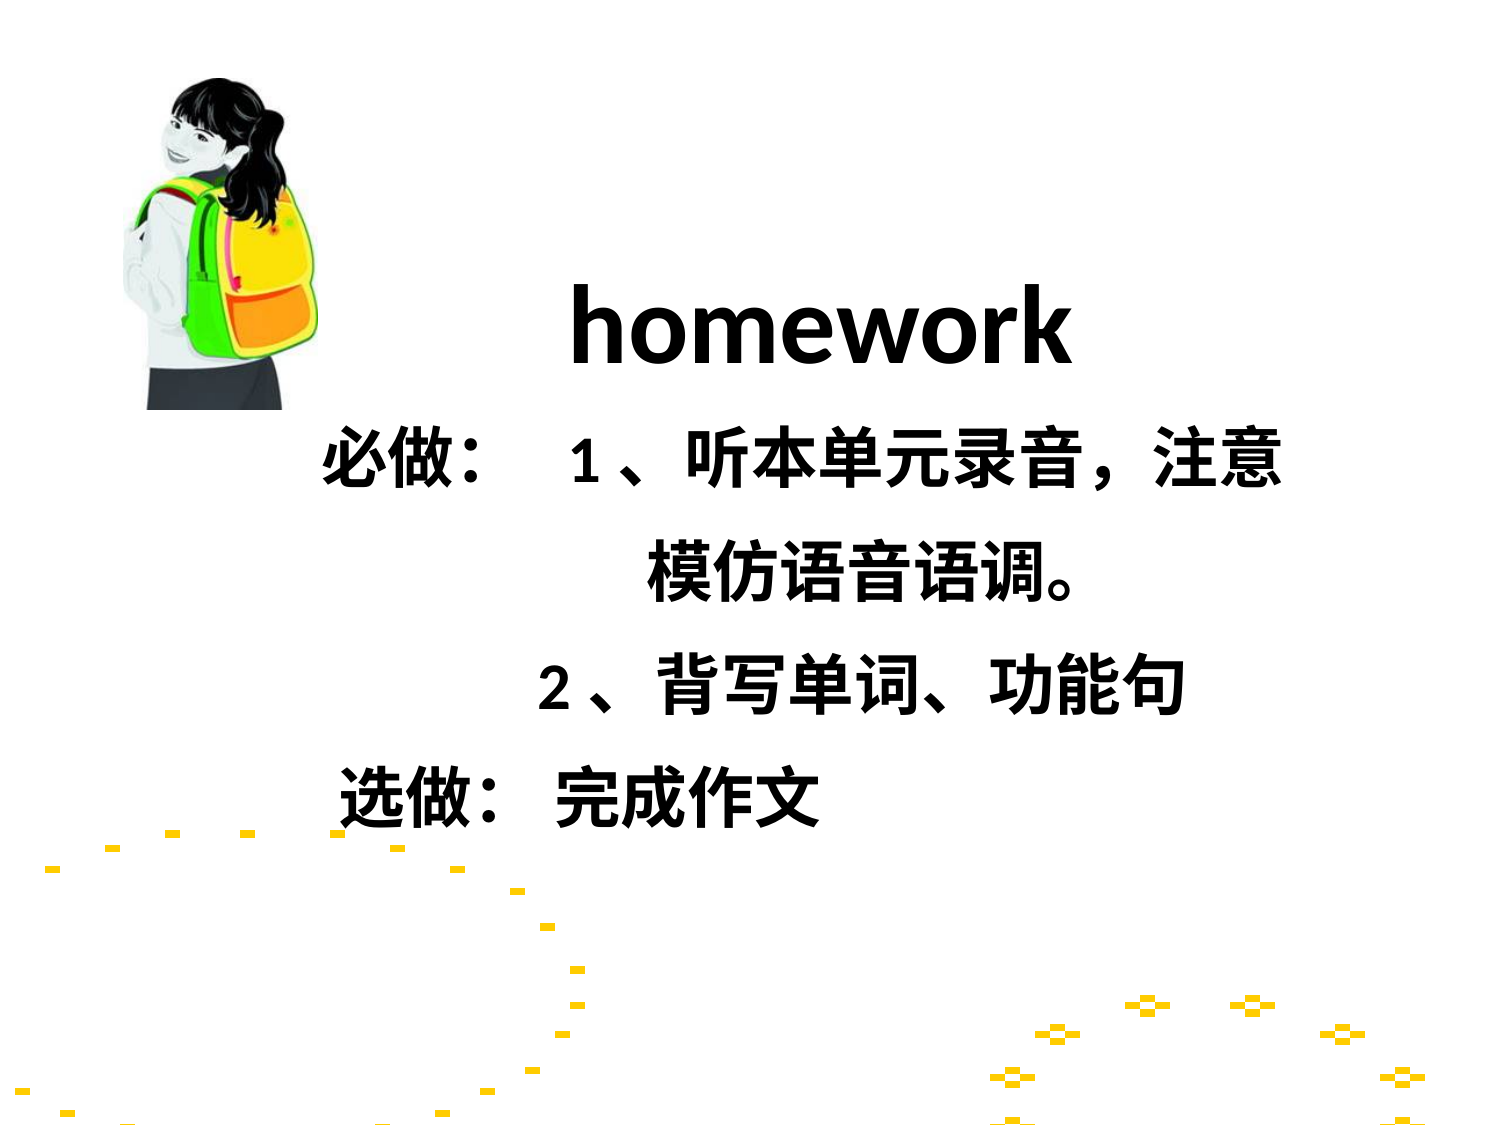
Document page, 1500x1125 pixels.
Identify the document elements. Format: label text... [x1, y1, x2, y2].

text_box homework [466, 243, 1176, 394]
text_box 必做： 1、听本单元录音，注意 模仿语音语调。 2、背写单词、功能句 选做： 完成作文 [277, 408, 1329, 607]
picture [123, 77, 318, 410]
picture [0, 609, 1500, 1125]
